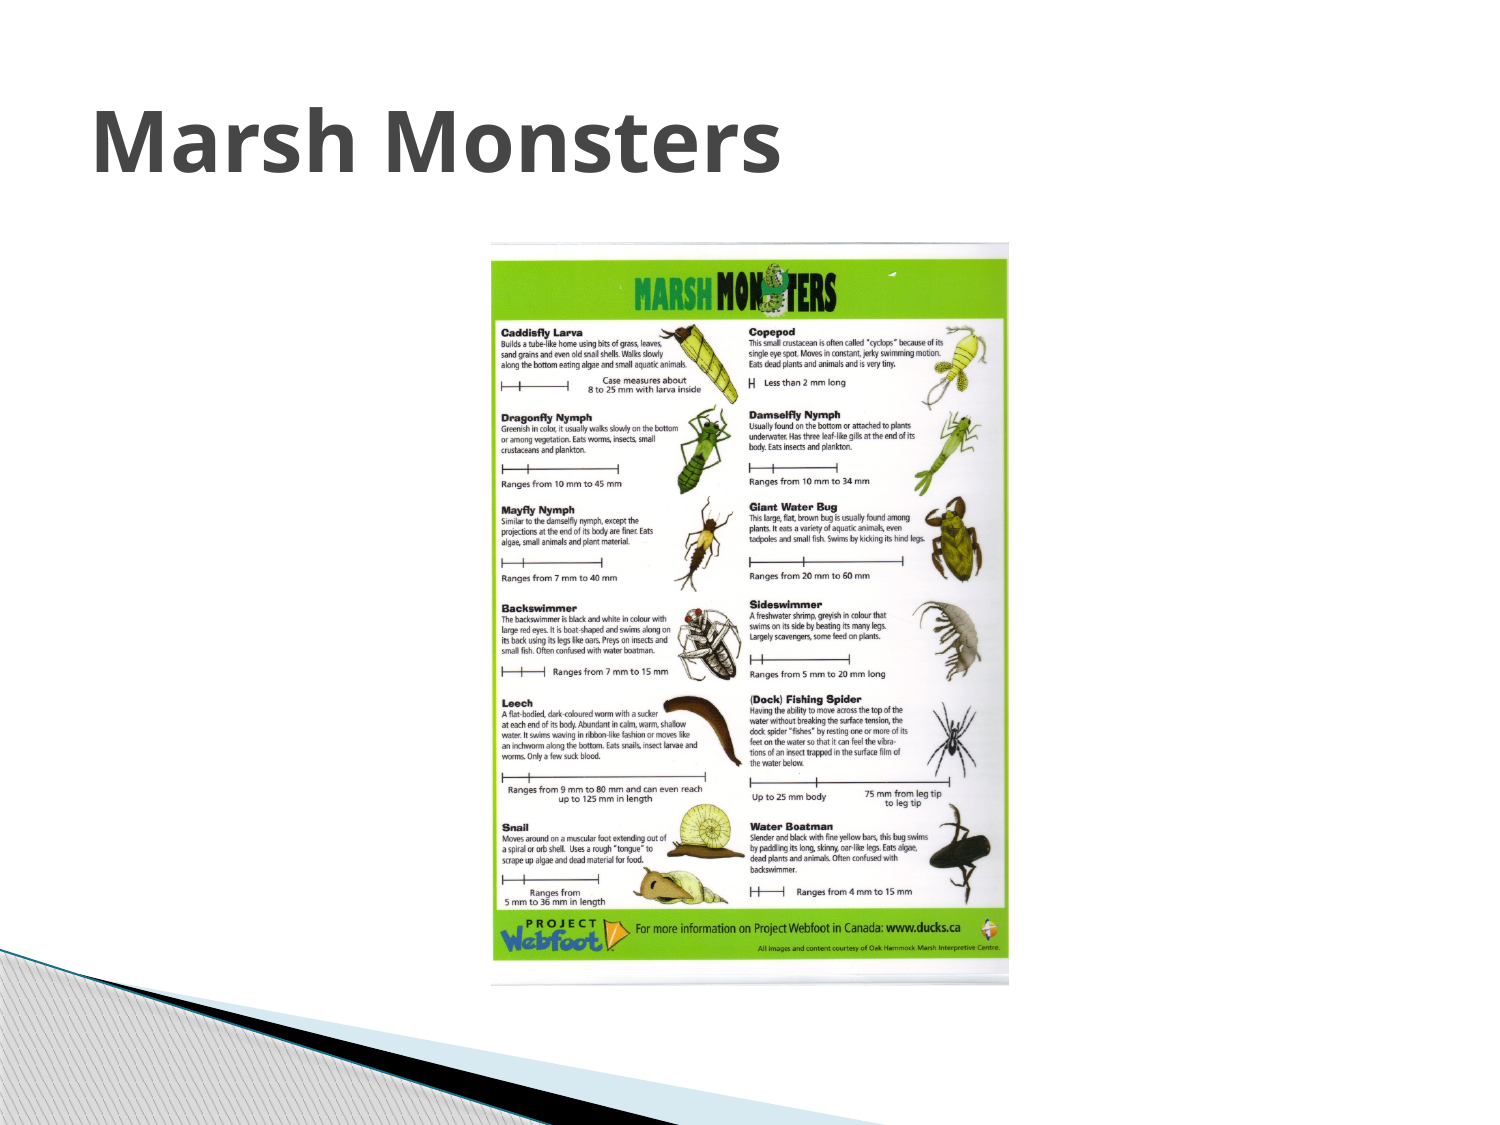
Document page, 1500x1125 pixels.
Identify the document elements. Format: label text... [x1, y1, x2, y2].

title Marsh Monsters [75, 45, 1425, 233]
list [490, 242, 1010, 986]
